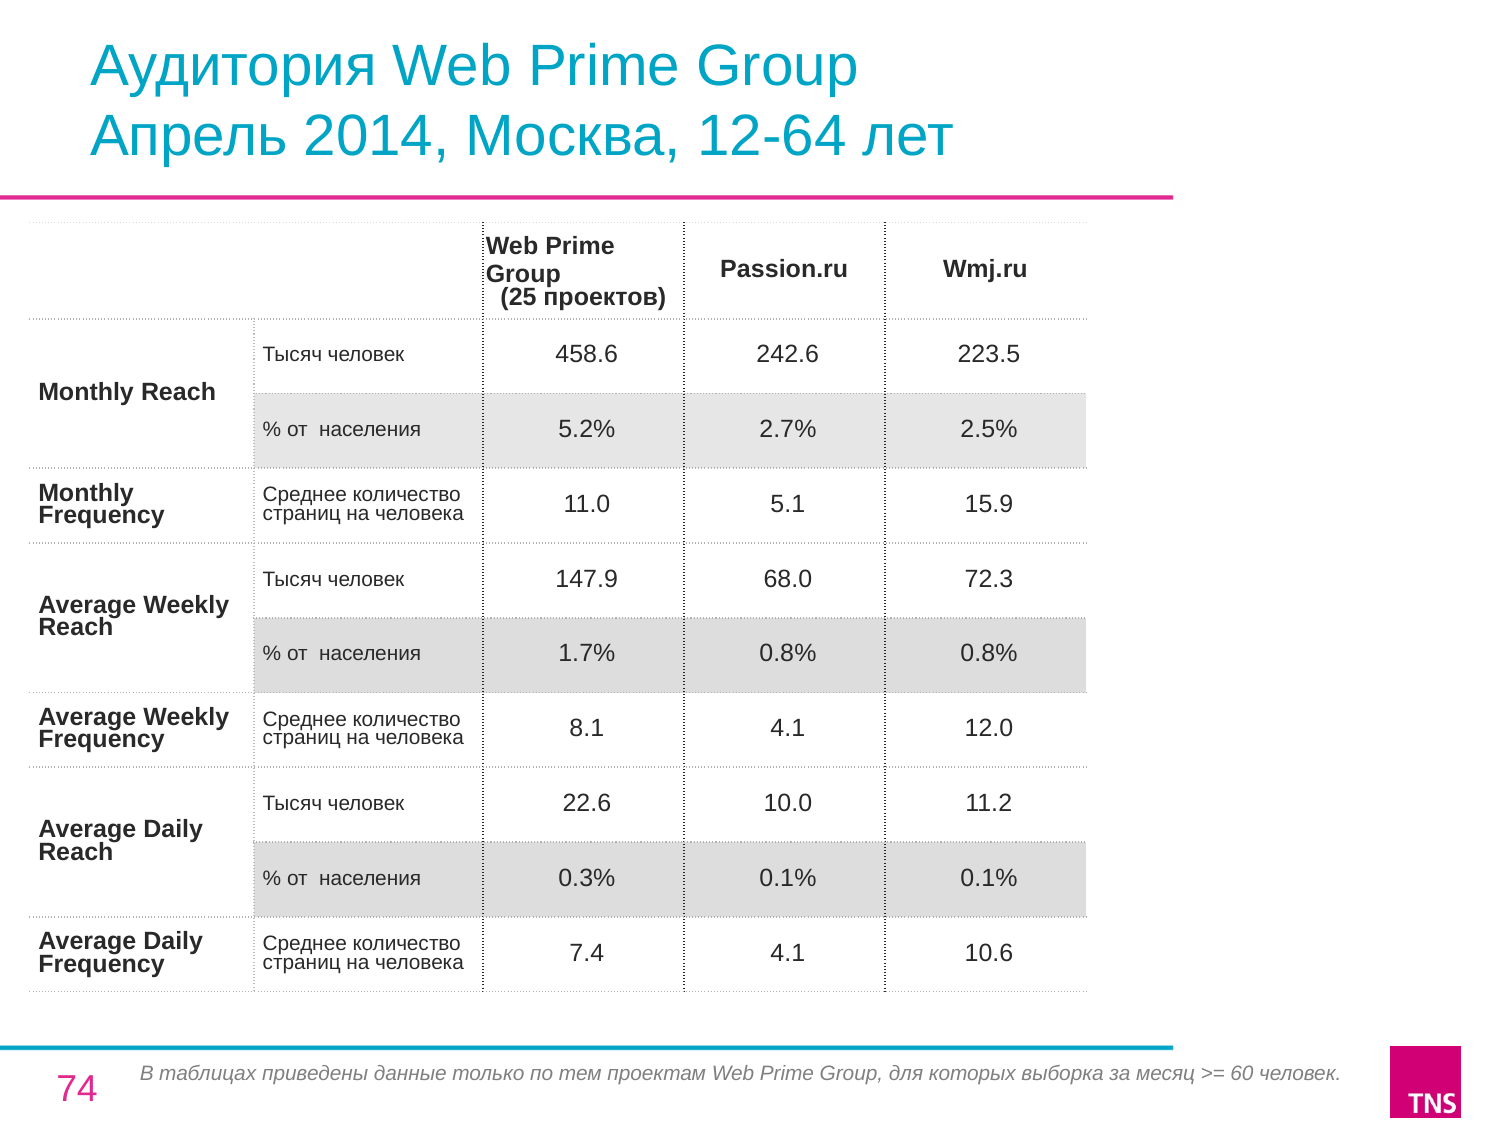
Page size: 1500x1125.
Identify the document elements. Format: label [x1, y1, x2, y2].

text_box [124, 1052, 1463, 1092]
title [74, 8, 1476, 187]
slide_number [40, 1055, 392, 1125]
picture [0, 0, 1500, 1125]
table_header [29, 223, 1086, 319]
table_cell [29, 319, 1086, 992]
